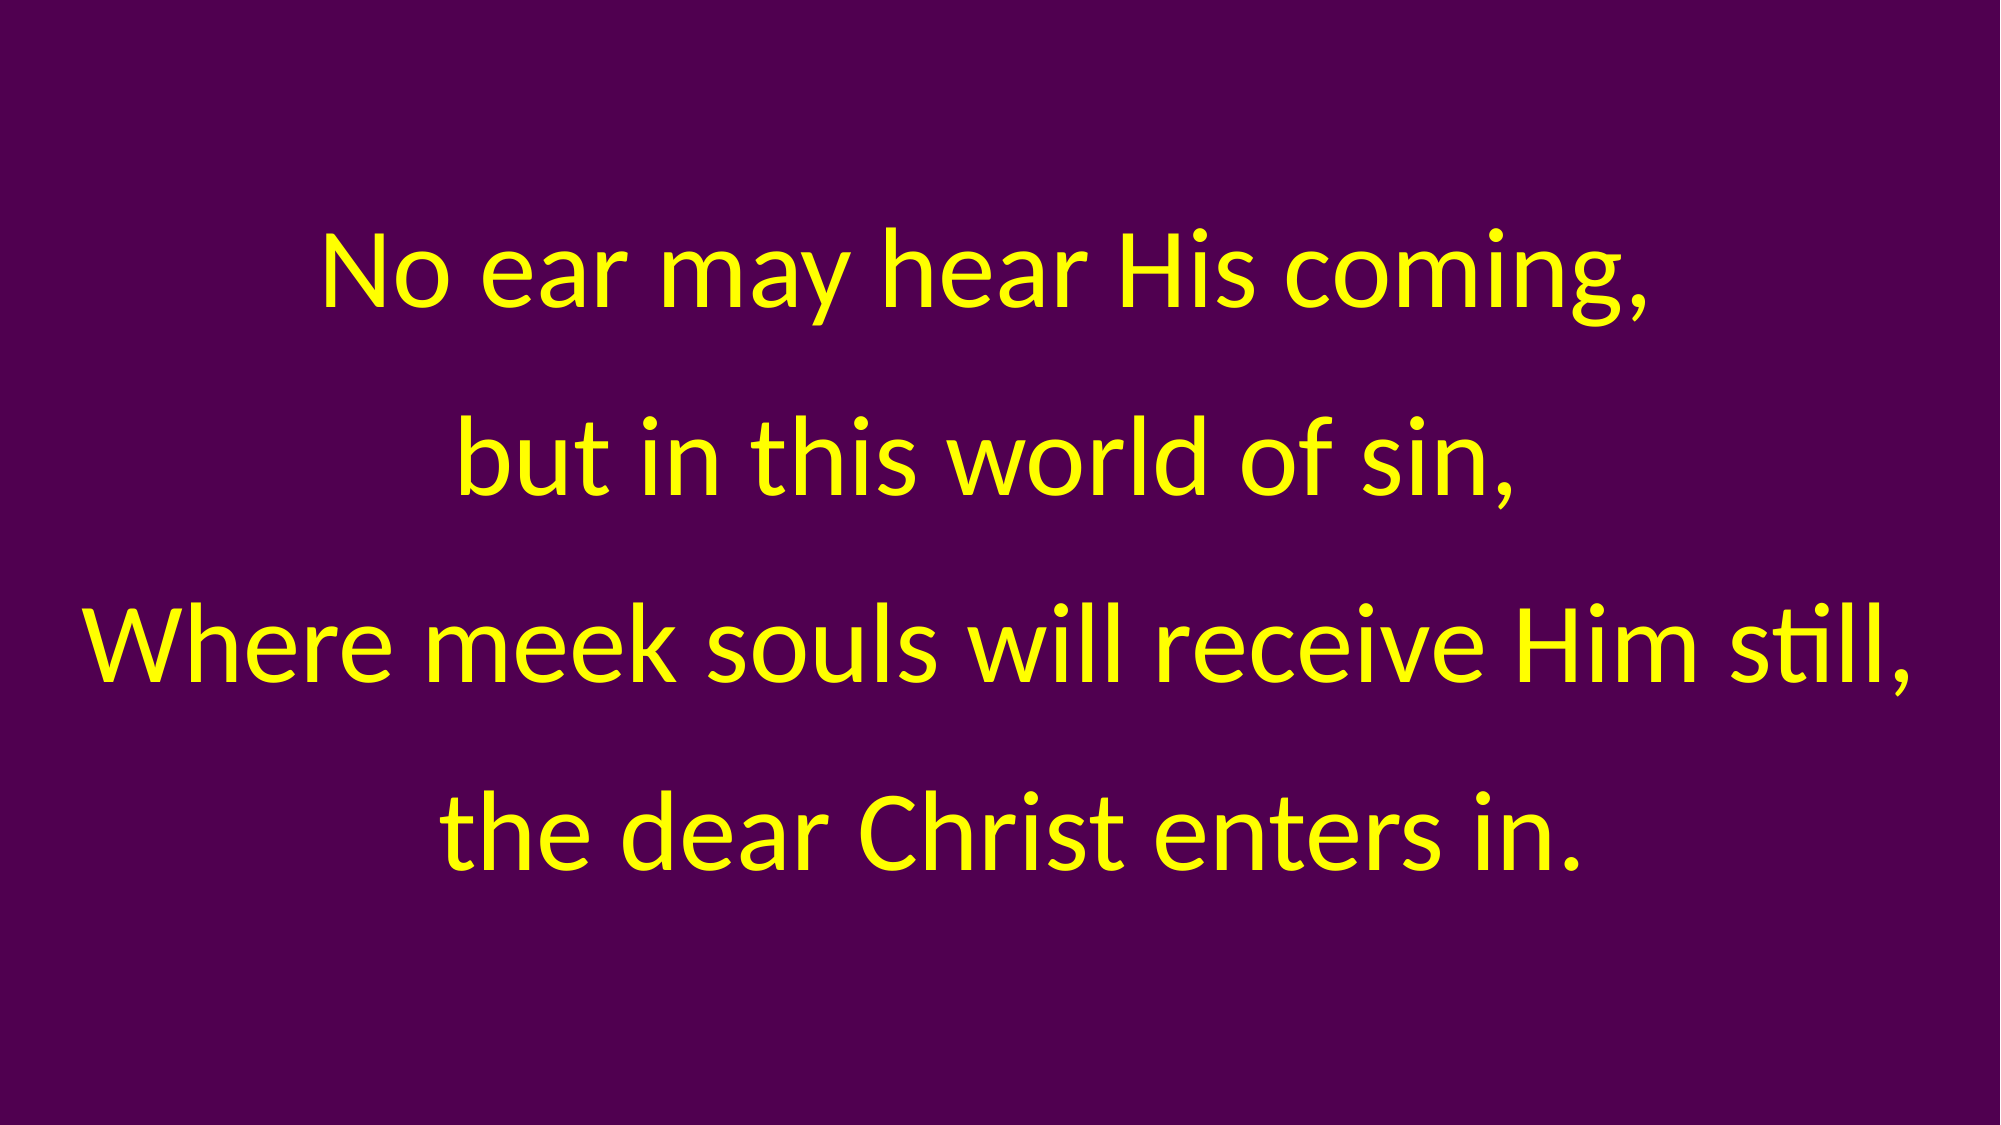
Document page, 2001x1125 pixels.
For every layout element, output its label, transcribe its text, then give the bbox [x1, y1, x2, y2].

text_box No ear may hear His coming, but in this world of sin, Where meek souls will receive Him still, the dear Christ enters in. [0, 185, 2000, 901]
